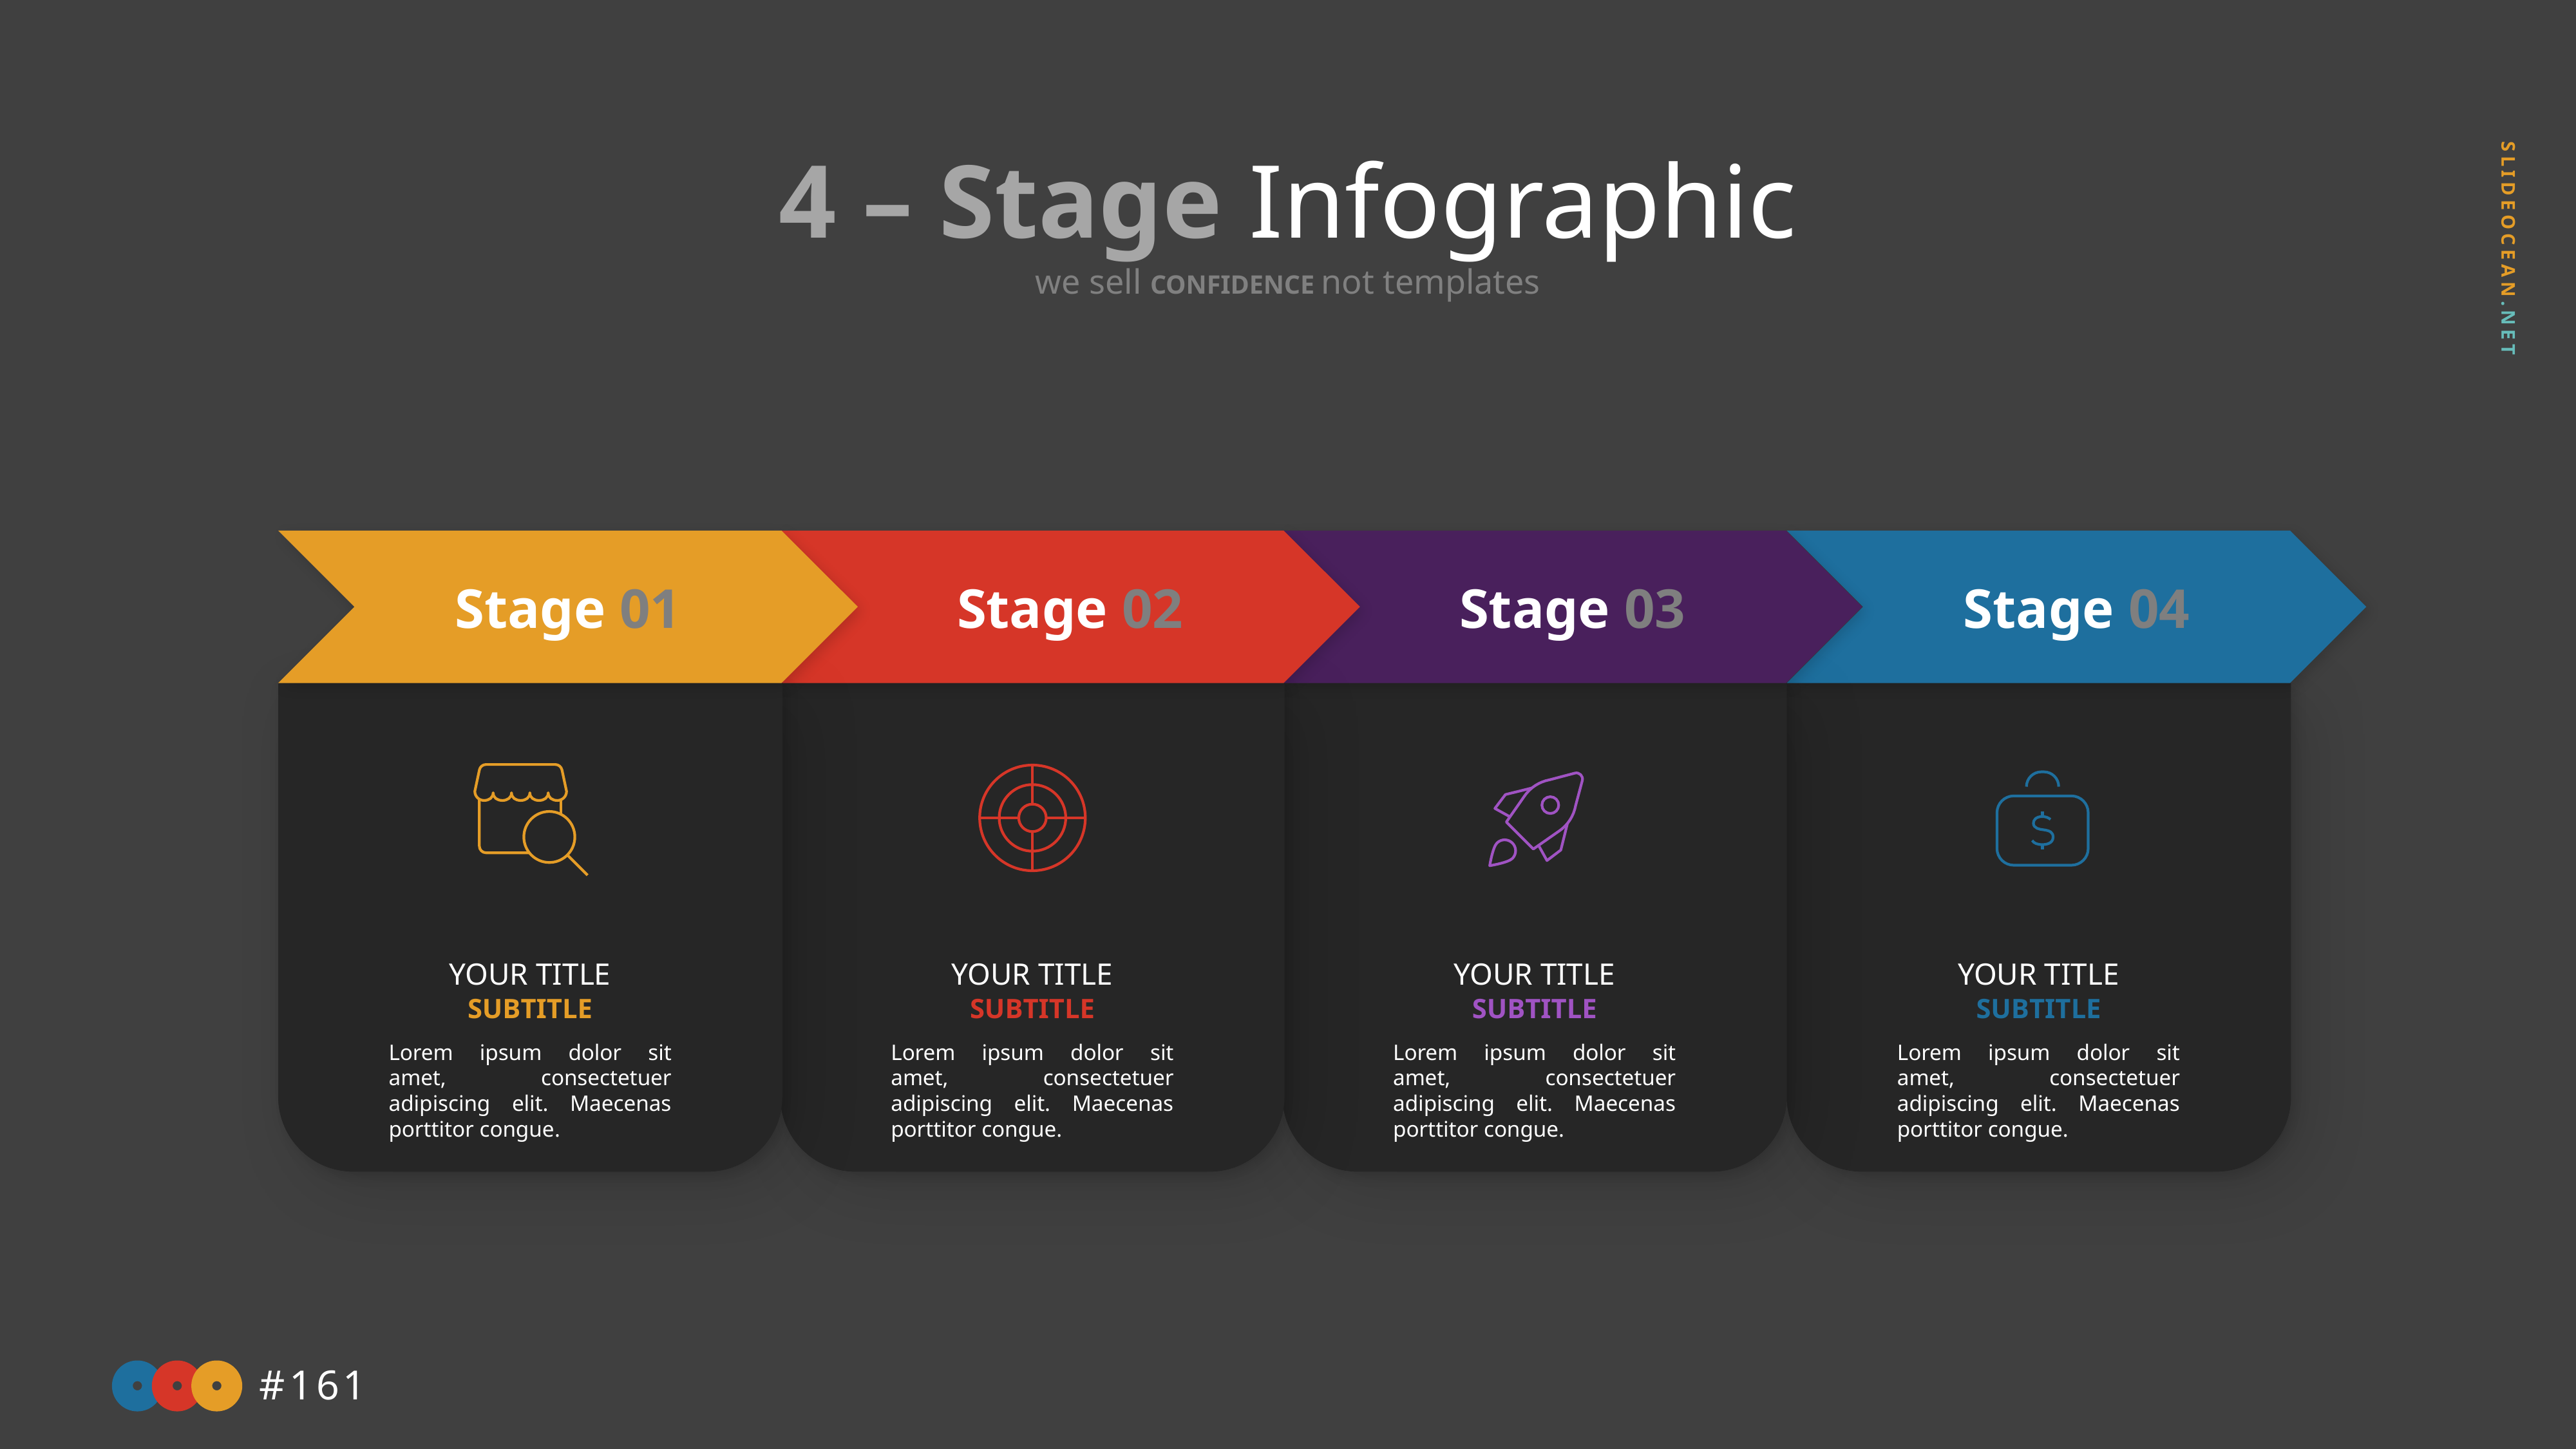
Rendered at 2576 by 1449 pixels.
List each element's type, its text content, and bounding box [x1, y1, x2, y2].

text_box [1850, 949, 2228, 1122]
text_box Stage 03 [1287, 529, 1864, 683]
text_box Stage 02 [785, 529, 1361, 683]
text_box 4 – Stage Infographic [770, 132, 1807, 263]
text_box Stage 01 [276, 529, 860, 685]
text_box we sell CONFIDENCE not templates [1026, 255, 1550, 306]
text_box #161 [259, 1359, 436, 1408]
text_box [1285, 683, 1787, 1172]
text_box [783, 683, 1285, 1172]
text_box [1787, 683, 2291, 1172]
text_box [341, 949, 719, 1122]
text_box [844, 949, 1222, 1122]
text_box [1346, 949, 1723, 1122]
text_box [278, 683, 783, 1172]
text_box Stage 04 [1790, 529, 2368, 683]
